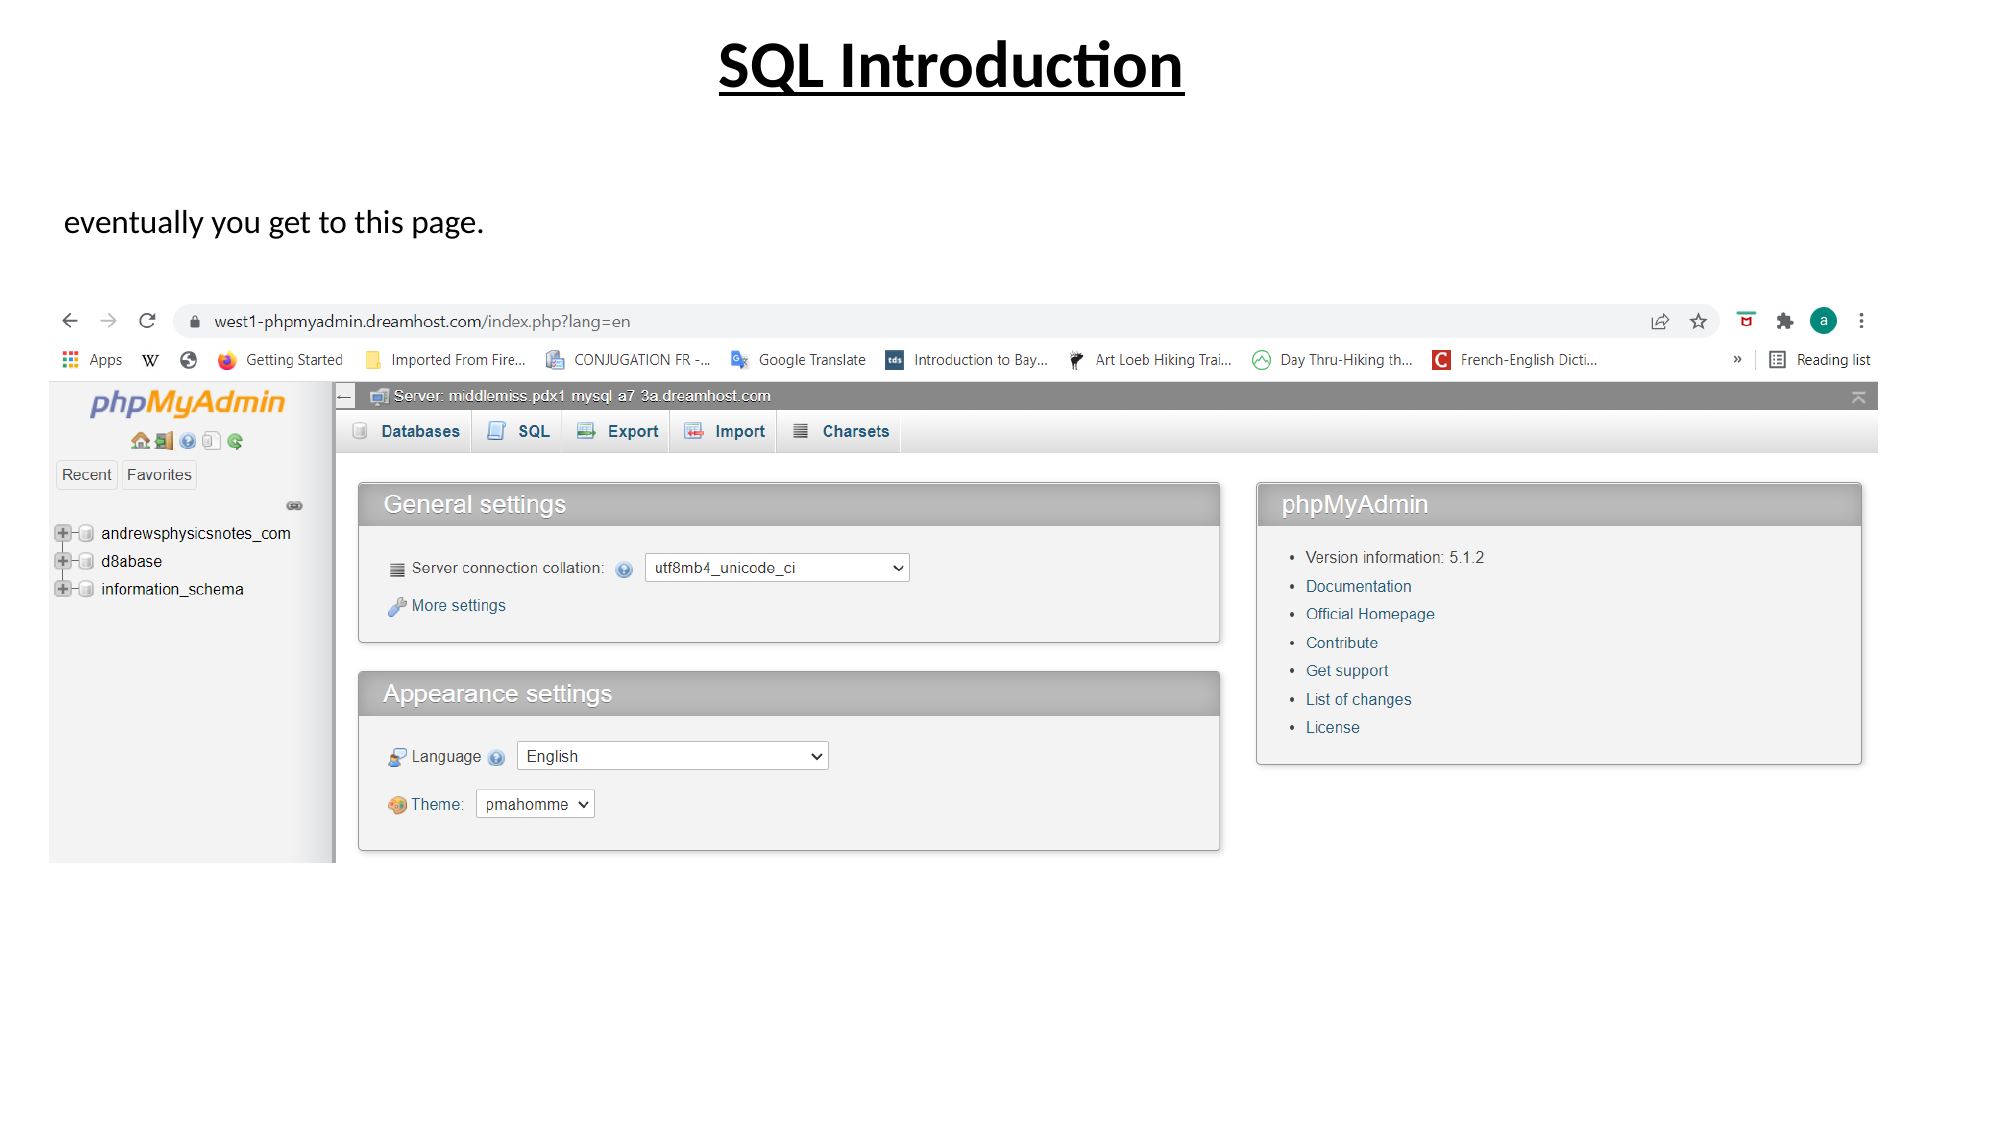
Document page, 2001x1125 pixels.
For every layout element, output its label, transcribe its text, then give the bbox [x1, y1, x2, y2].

text_box eventually you get to this page. [49, 193, 660, 248]
picture [49, 301, 1878, 863]
text_box SQL Introduction [704, 13, 1200, 109]
